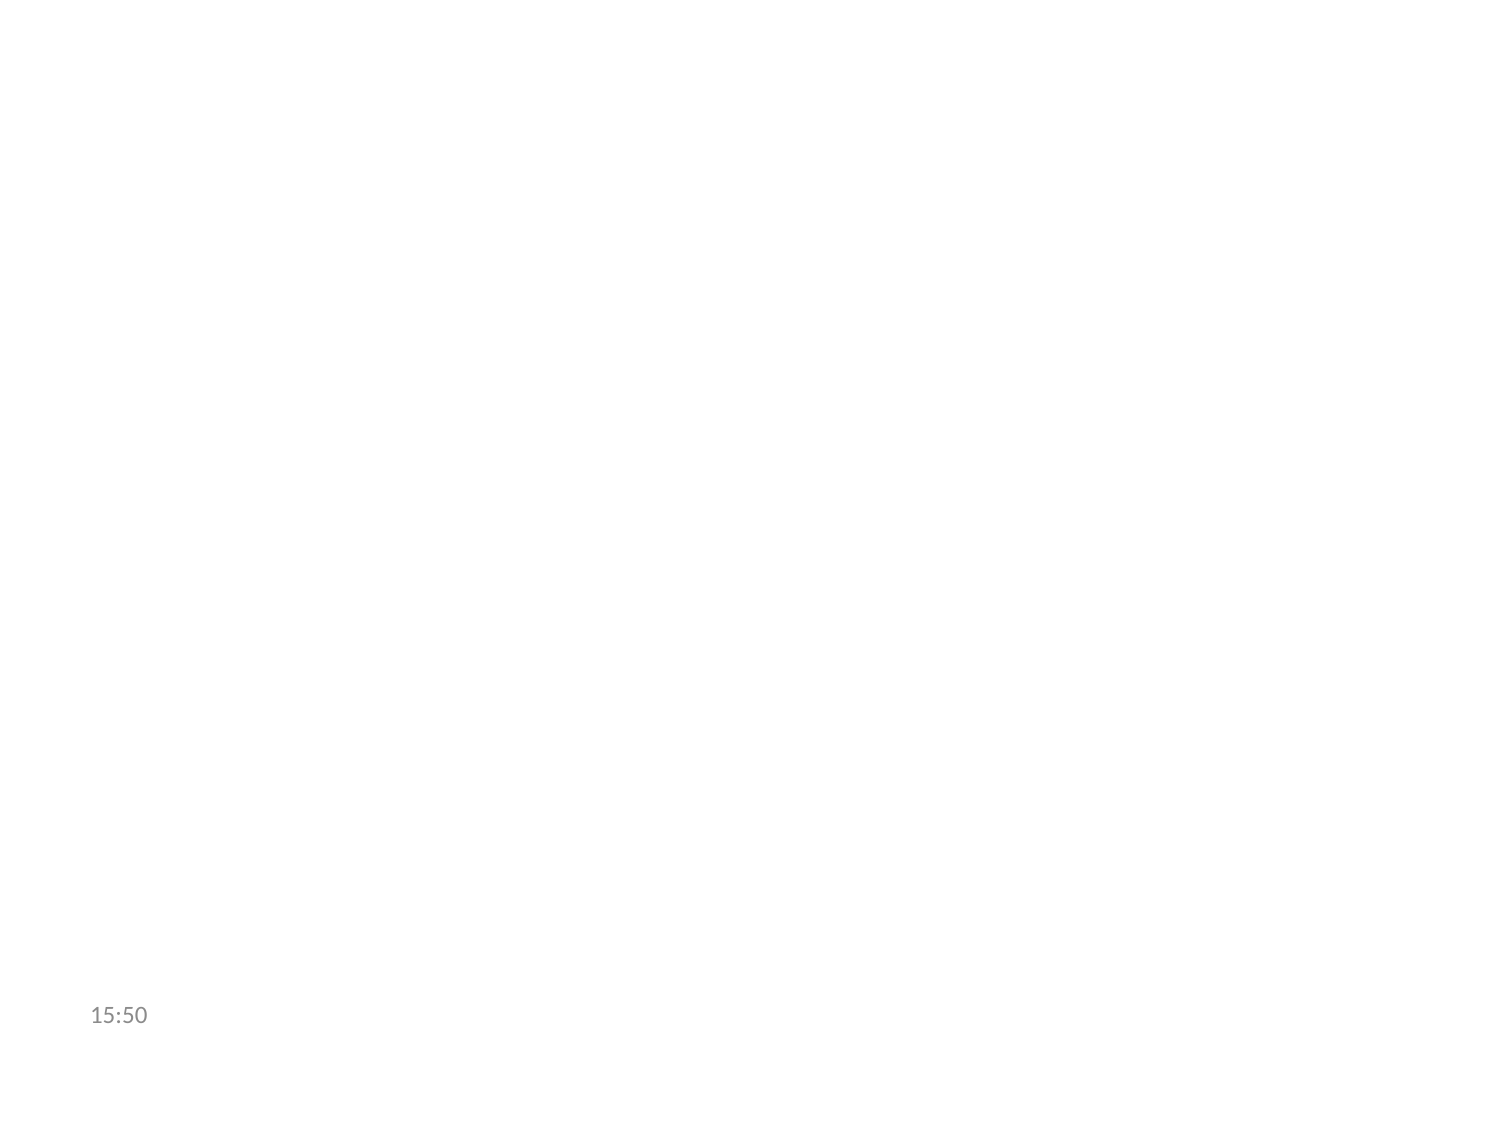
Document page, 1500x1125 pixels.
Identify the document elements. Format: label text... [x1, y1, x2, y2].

text_box 15:35 [75, 983, 425, 1044]
